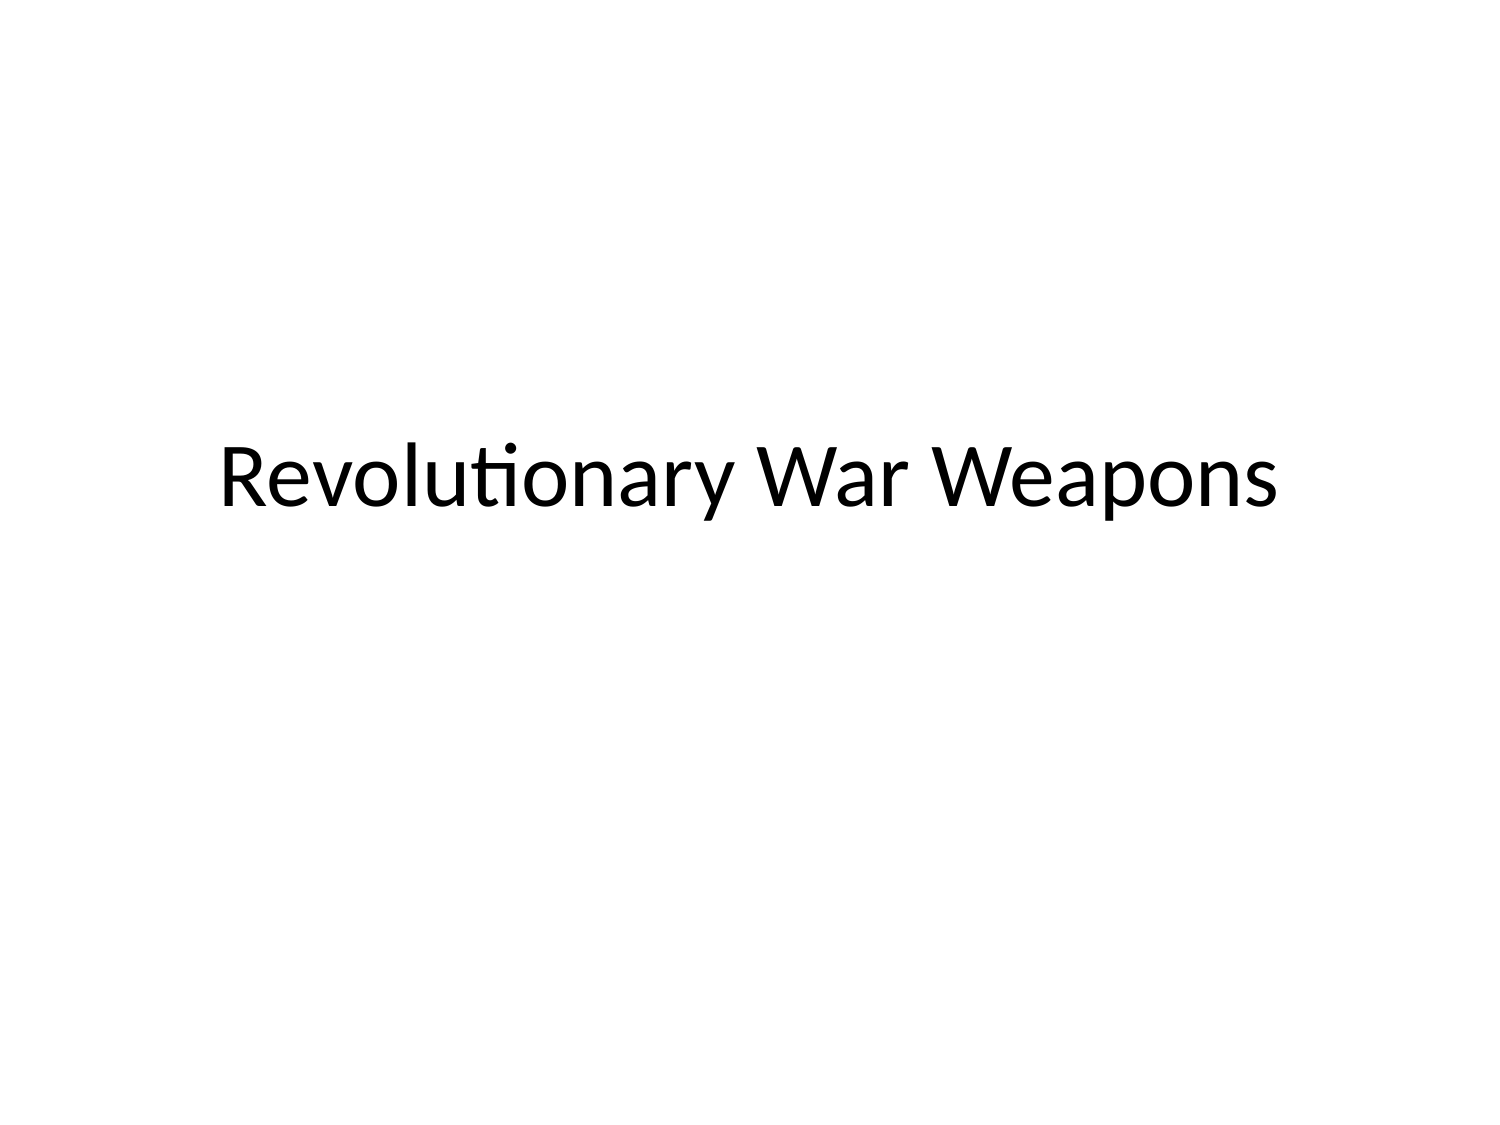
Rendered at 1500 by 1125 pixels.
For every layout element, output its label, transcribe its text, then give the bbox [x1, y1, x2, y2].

title Revolutionary War Weapons [112, 349, 1388, 591]
